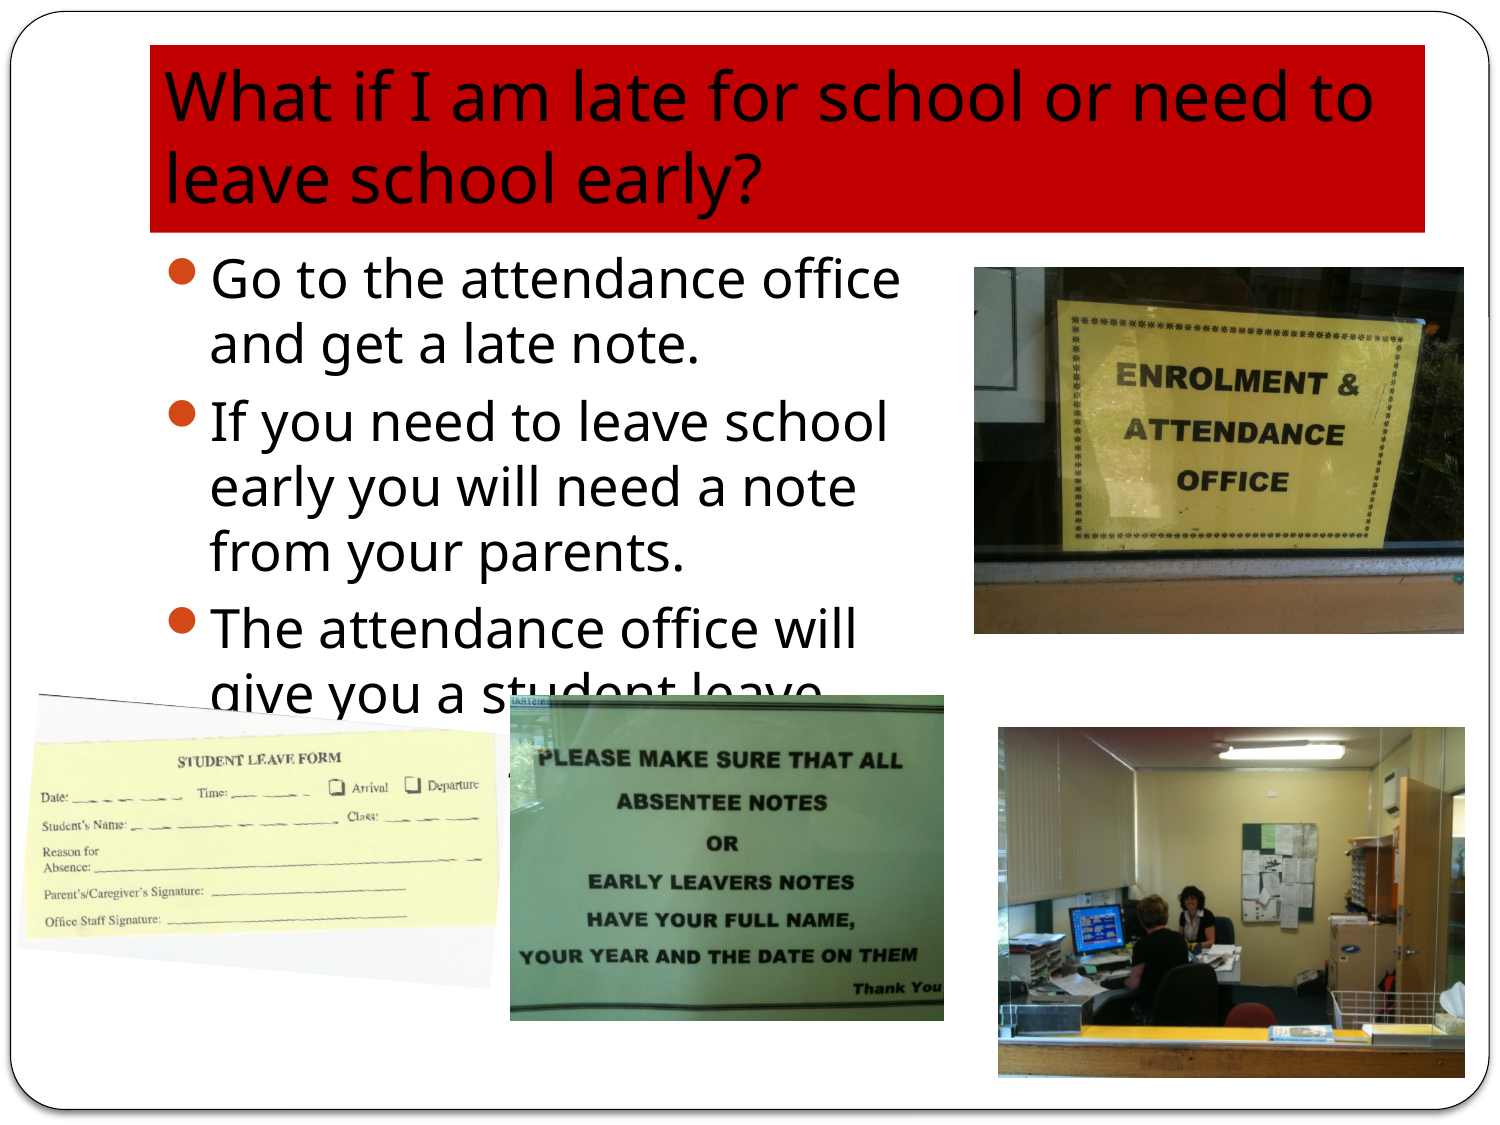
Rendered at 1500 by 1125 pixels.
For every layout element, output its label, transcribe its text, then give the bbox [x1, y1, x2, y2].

title What if I am late for school or need to leave school early? [150, 45, 1425, 233]
picture [974, 266, 1464, 634]
list Go to the attendance office and get a late note. If you need to leave school early you will need a note from your parents. The attendance office will give you a student leave form for your parents to sign. [150, 237, 963, 988]
picture [997, 727, 1465, 1078]
picture [17, 694, 944, 1021]
